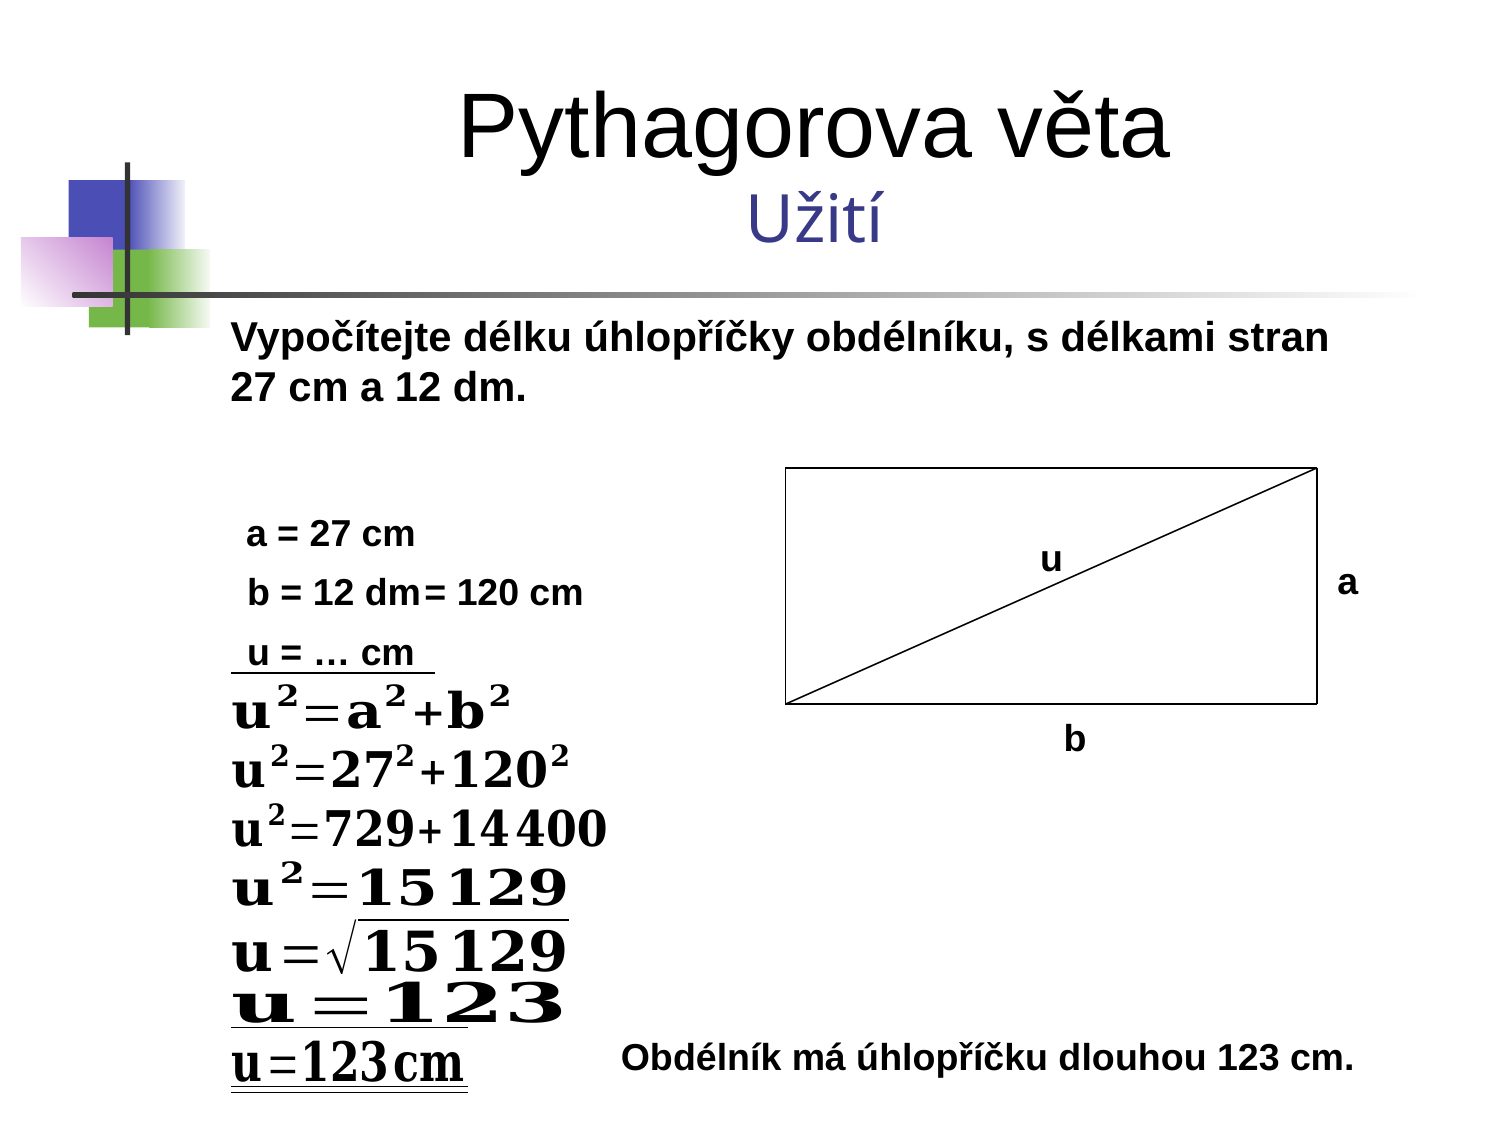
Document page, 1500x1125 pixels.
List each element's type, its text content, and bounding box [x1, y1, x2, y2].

text_box a = 27 cm [231, 501, 511, 562]
text_box = 120 cm [409, 560, 599, 621]
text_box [785, 467, 1318, 705]
text_box b = 12 dm [232, 560, 409, 620]
text_box Obdélník má úhlopříčku dlouhou 123 cm. [606, 1025, 1422, 1086]
text_box a [1323, 549, 1365, 610]
text_box u = … cm [232, 620, 431, 672]
text_box Vypočítejte délku úhlopříčky obdélníku, s délkami stran 27 cm a 12 dm. [215, 302, 1353, 418]
text_box b [1048, 713, 1091, 767]
text_box Pythagorova věta Užití [206, 58, 1424, 263]
